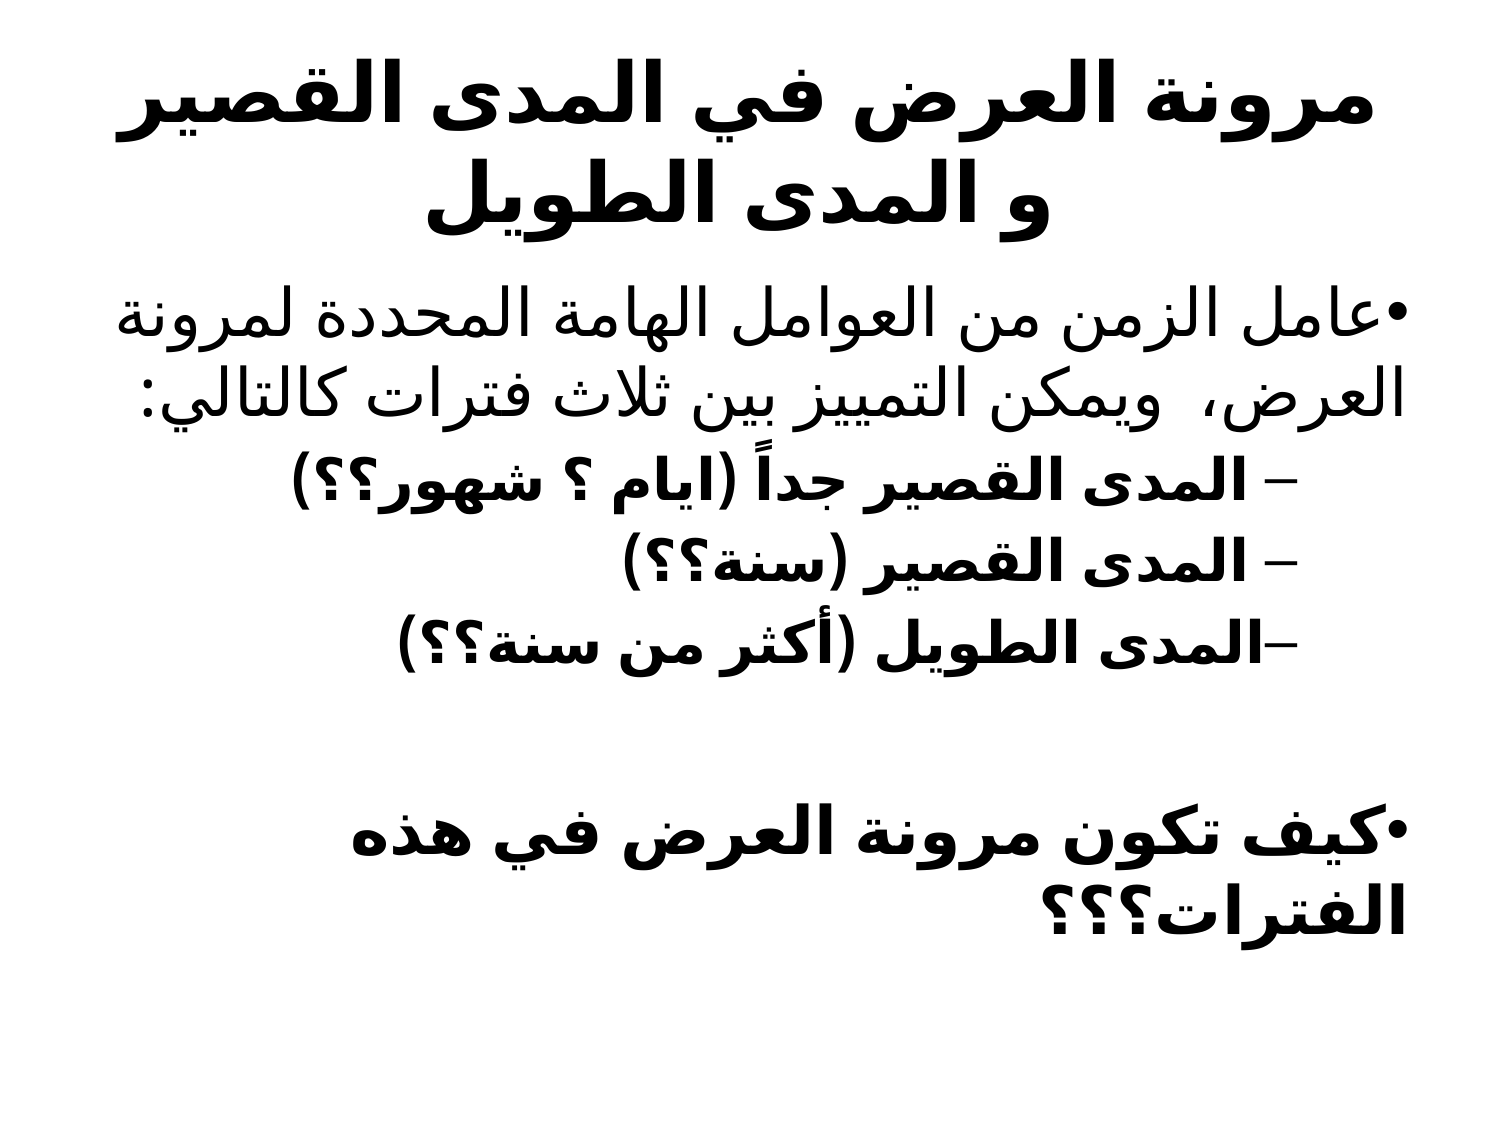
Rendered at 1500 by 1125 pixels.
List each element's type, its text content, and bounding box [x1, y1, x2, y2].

title مرونة العرض في المدى القصير و المدى الطويل [75, 45, 1425, 233]
list عامل الزمن من العوامل الهامة المحددة لمرونة العرض، ويمكن التمييز بين ثلاث فترات كالتالي: المدى القصير جداً (ايام ؟ شهور؟؟) المدى القصير (سنة؟؟) المدى الطويل (أكثر من سنة؟؟) كيف تكون مرونة العرض في هذه الفترات؟؟؟ [75, 262, 1425, 1005]
